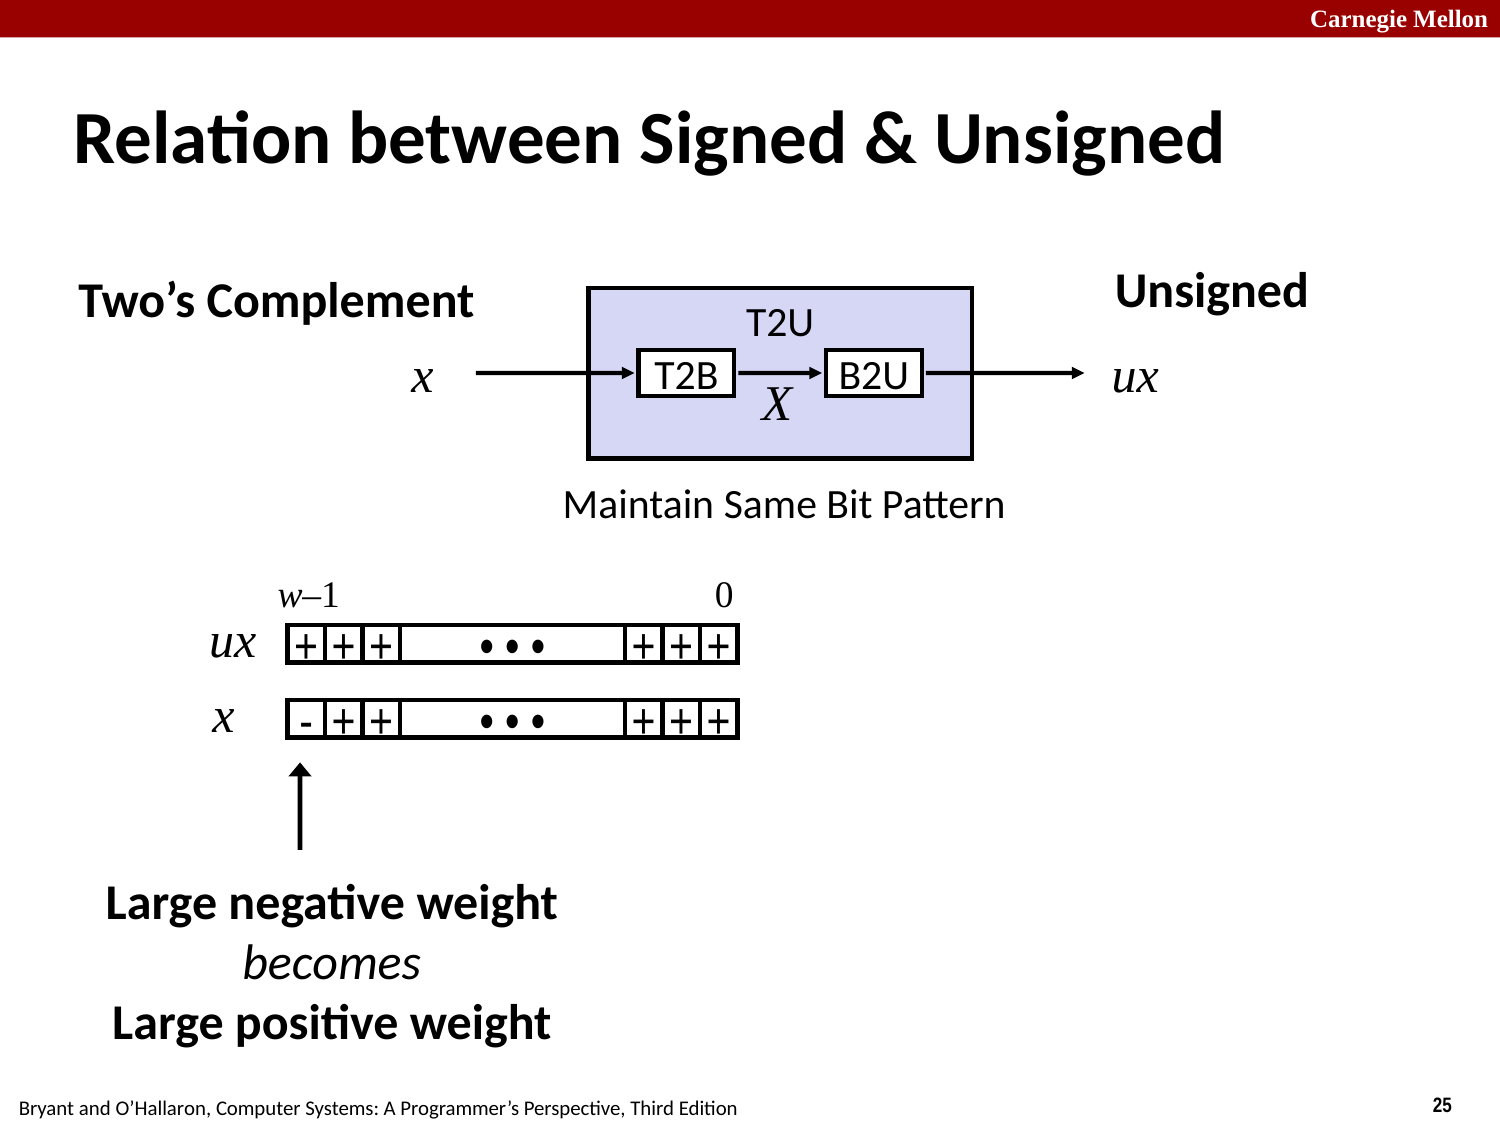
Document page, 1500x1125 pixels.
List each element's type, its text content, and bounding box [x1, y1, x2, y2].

text_box [925, 366, 1085, 380]
text_box Unsigned [1099, 249, 1324, 325]
text_box [289, 762, 311, 850]
text_box T2B [638, 350, 735, 396]
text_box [287, 699, 738, 738]
text_box 0 [700, 562, 749, 623]
text_box x [197, 674, 250, 750]
title Relation between Signed & Unsigned [58, 71, 1305, 197]
text_box B2U [826, 350, 922, 396]
text_box Maintain Same Bit Pattern [547, 469, 1021, 534]
text_box x [396, 335, 449, 410]
text_box w–1 [262, 562, 355, 623]
text_box [475, 366, 635, 380]
text_box T2U [588, 287, 972, 459]
text_box ux [194, 599, 272, 675]
text_box Two’s Complement [63, 260, 490, 335]
text_box X [746, 363, 808, 439]
text_box [808, 366, 822, 380]
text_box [287, 624, 738, 663]
text_box Large negative weight becomes Large positive weight [97, 862, 566, 1058]
text_box ux [1096, 335, 1174, 410]
